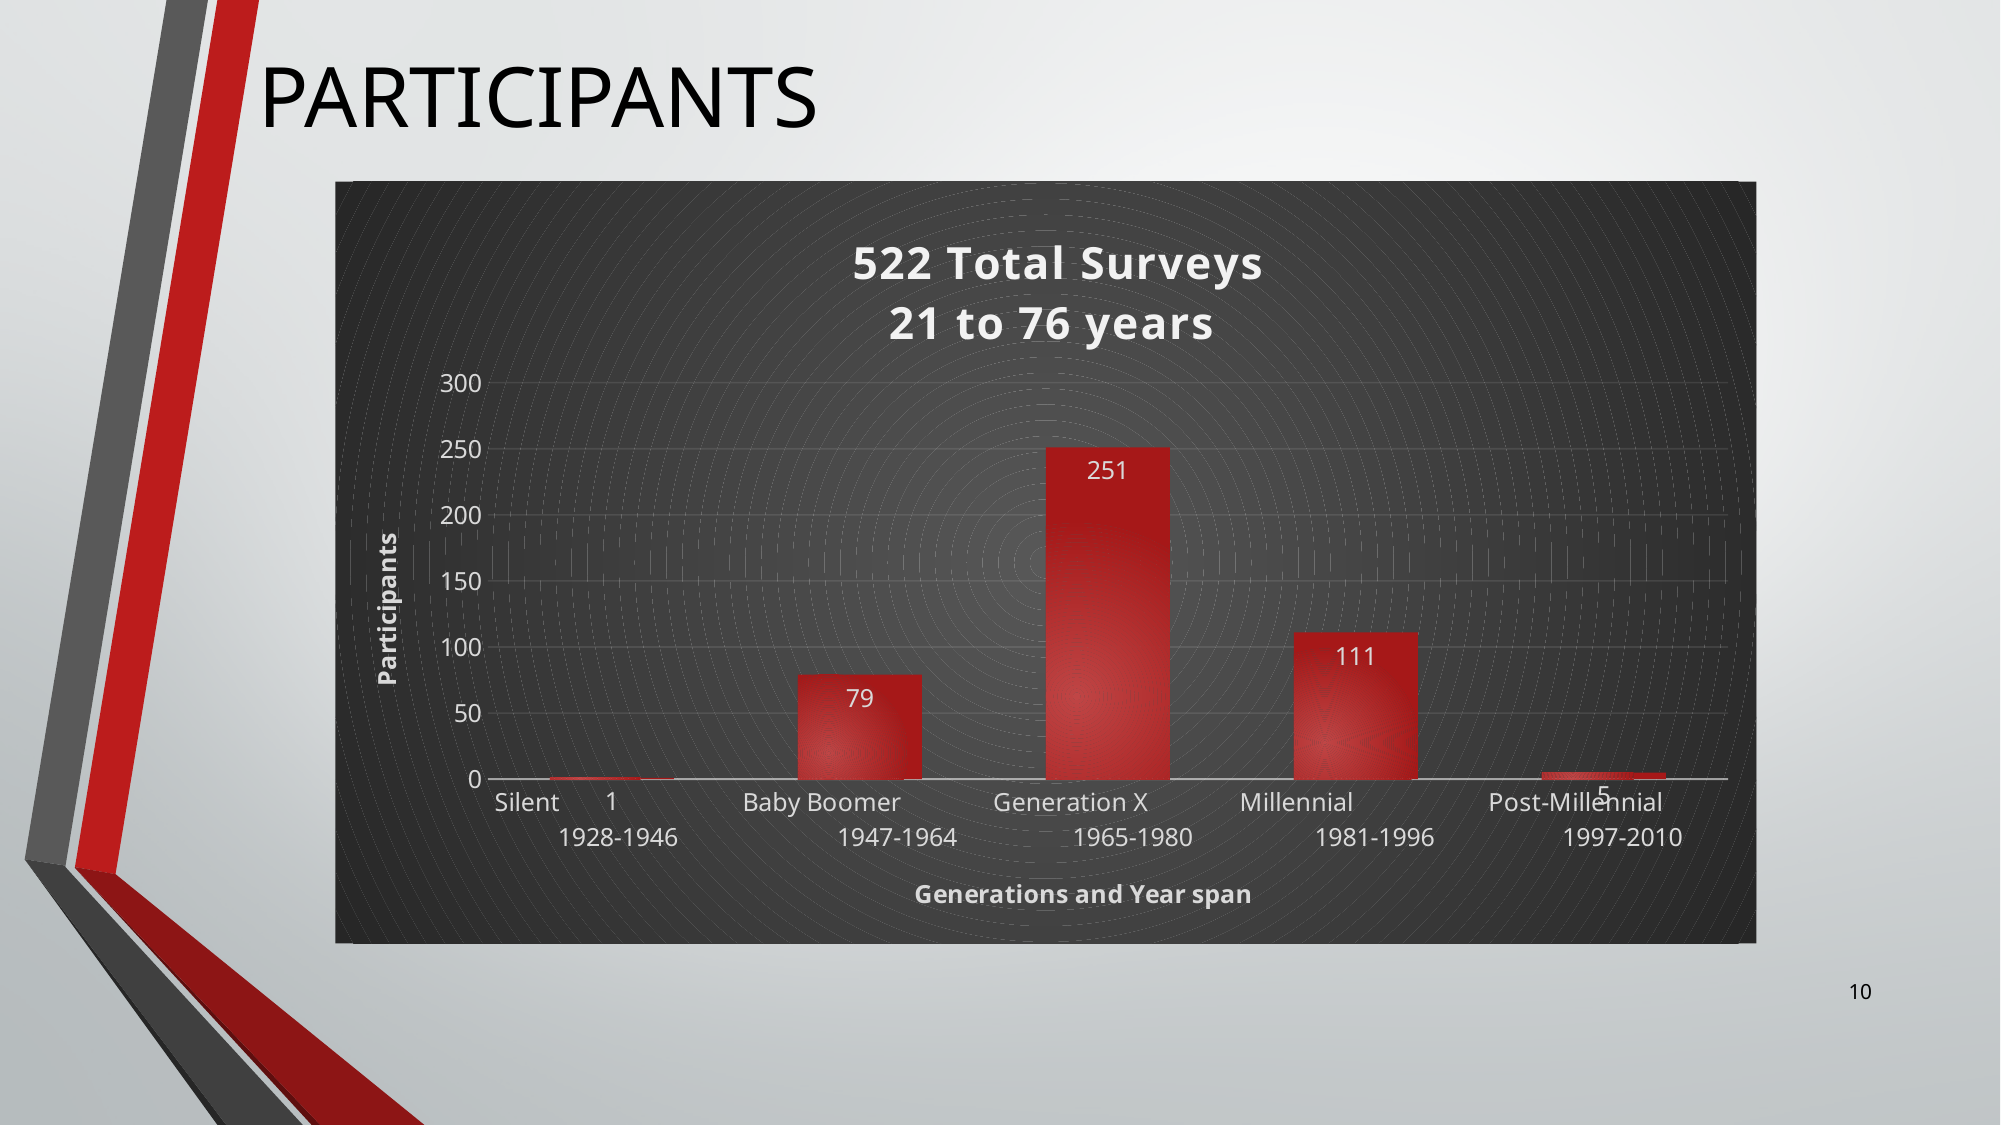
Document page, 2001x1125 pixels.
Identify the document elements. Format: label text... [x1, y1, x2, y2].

slide_number 10 [1796, 962, 1887, 1023]
chart [334, 181, 1757, 944]
title PARTICIPANTS [243, 26, 1887, 263]
